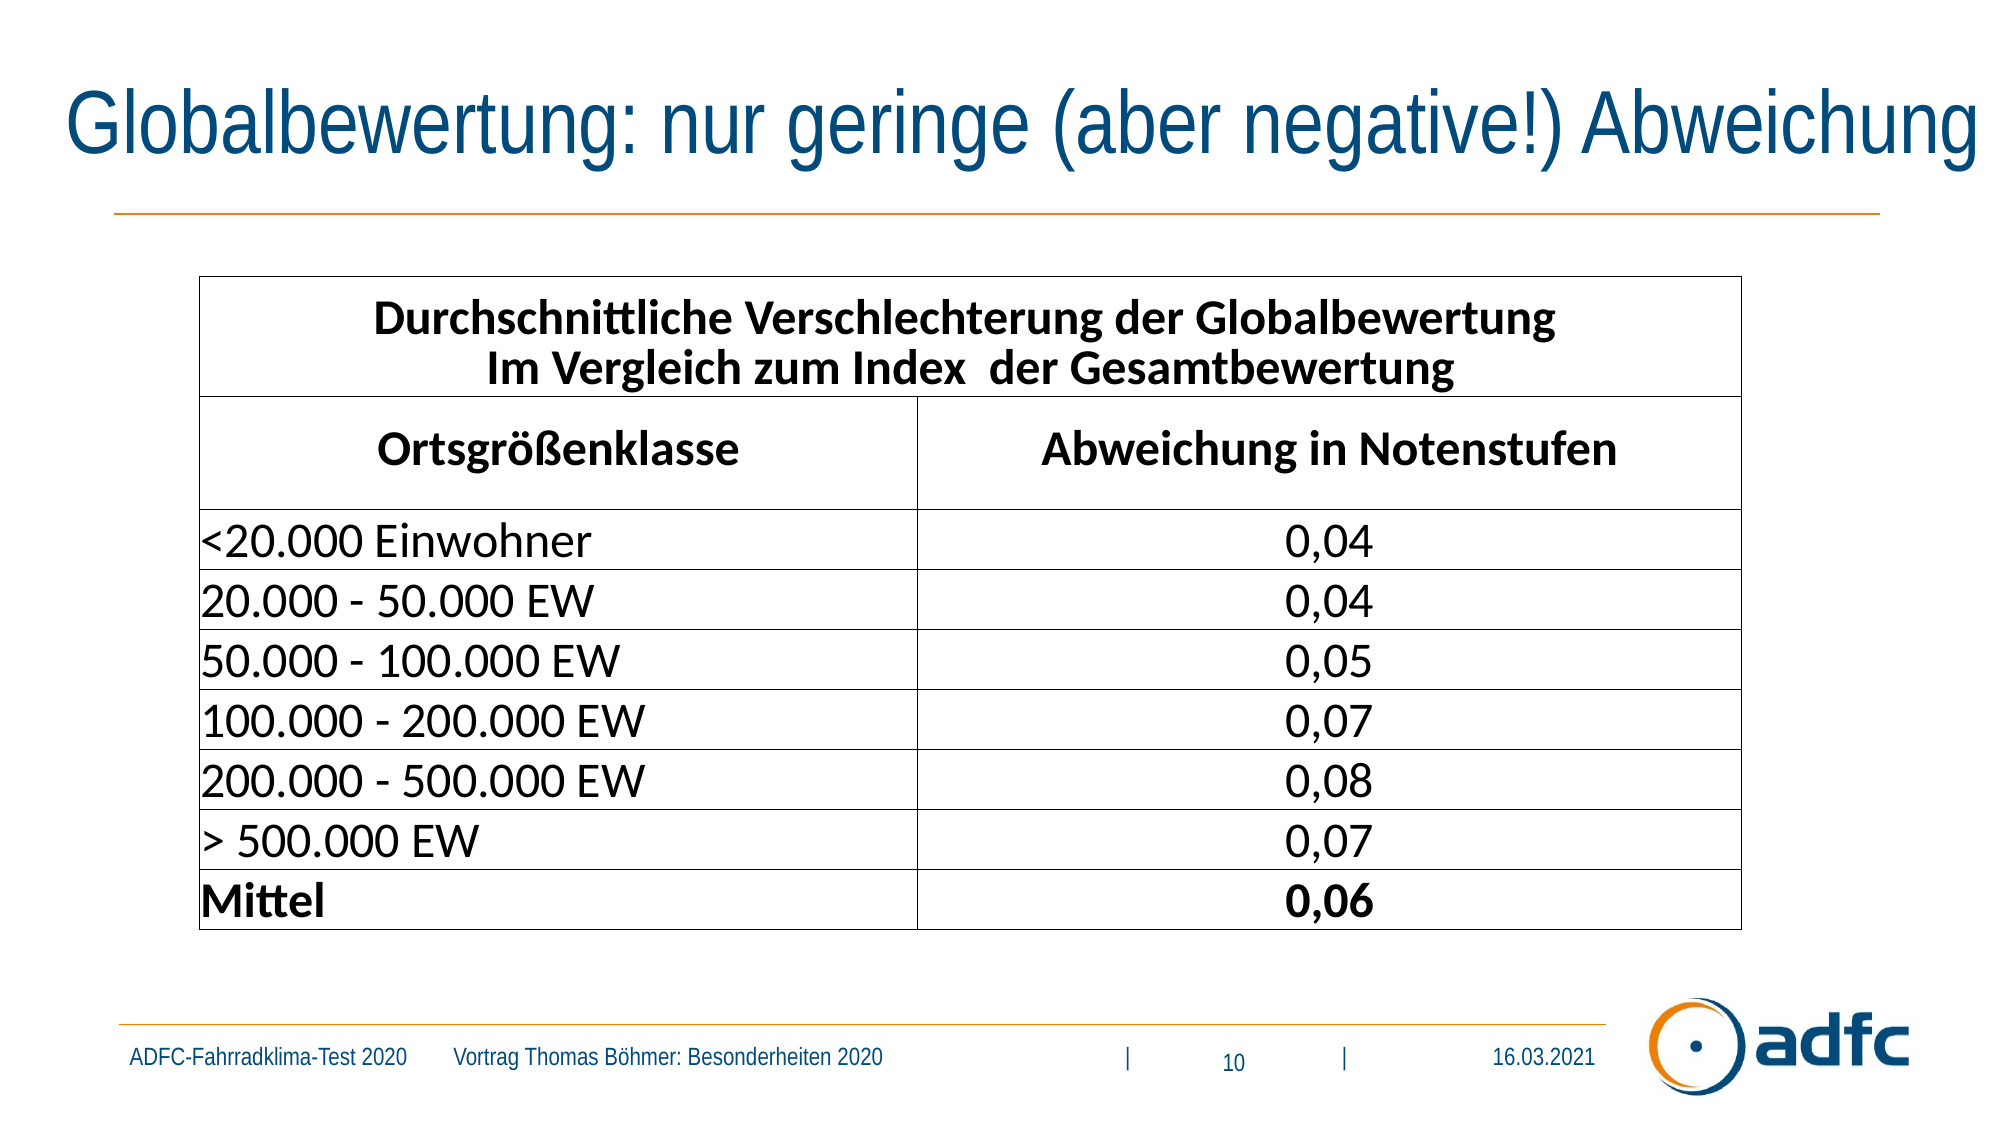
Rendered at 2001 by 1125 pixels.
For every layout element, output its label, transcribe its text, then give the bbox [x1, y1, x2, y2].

table_cell 0,05 [928, 630, 1741, 689]
picture [1643, 994, 1919, 1098]
table_cell 0,04 [928, 570, 1741, 629]
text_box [58, 512, 928, 1000]
table_cell 0,04 [918, 510, 1741, 569]
table_cell Abweichung in Notenstufen [918, 397, 1741, 509]
table_cell 0,08 [928, 750, 1741, 809]
list Globalbewertung: nur geringe (aber negative!) Abweichung [50, 69, 2000, 203]
table_cell 0,06 [928, 870, 1741, 929]
table_cell 0,07 [928, 690, 1741, 749]
table_cell Ortsgrößenklasse [200, 397, 917, 509]
table_header Durchschnittliche Verschlechterung der Globalbewertung Im Vergleich zum Index der Gesamtbewertung [200, 277, 1741, 396]
table_cell 0,07 [928, 810, 1741, 869]
